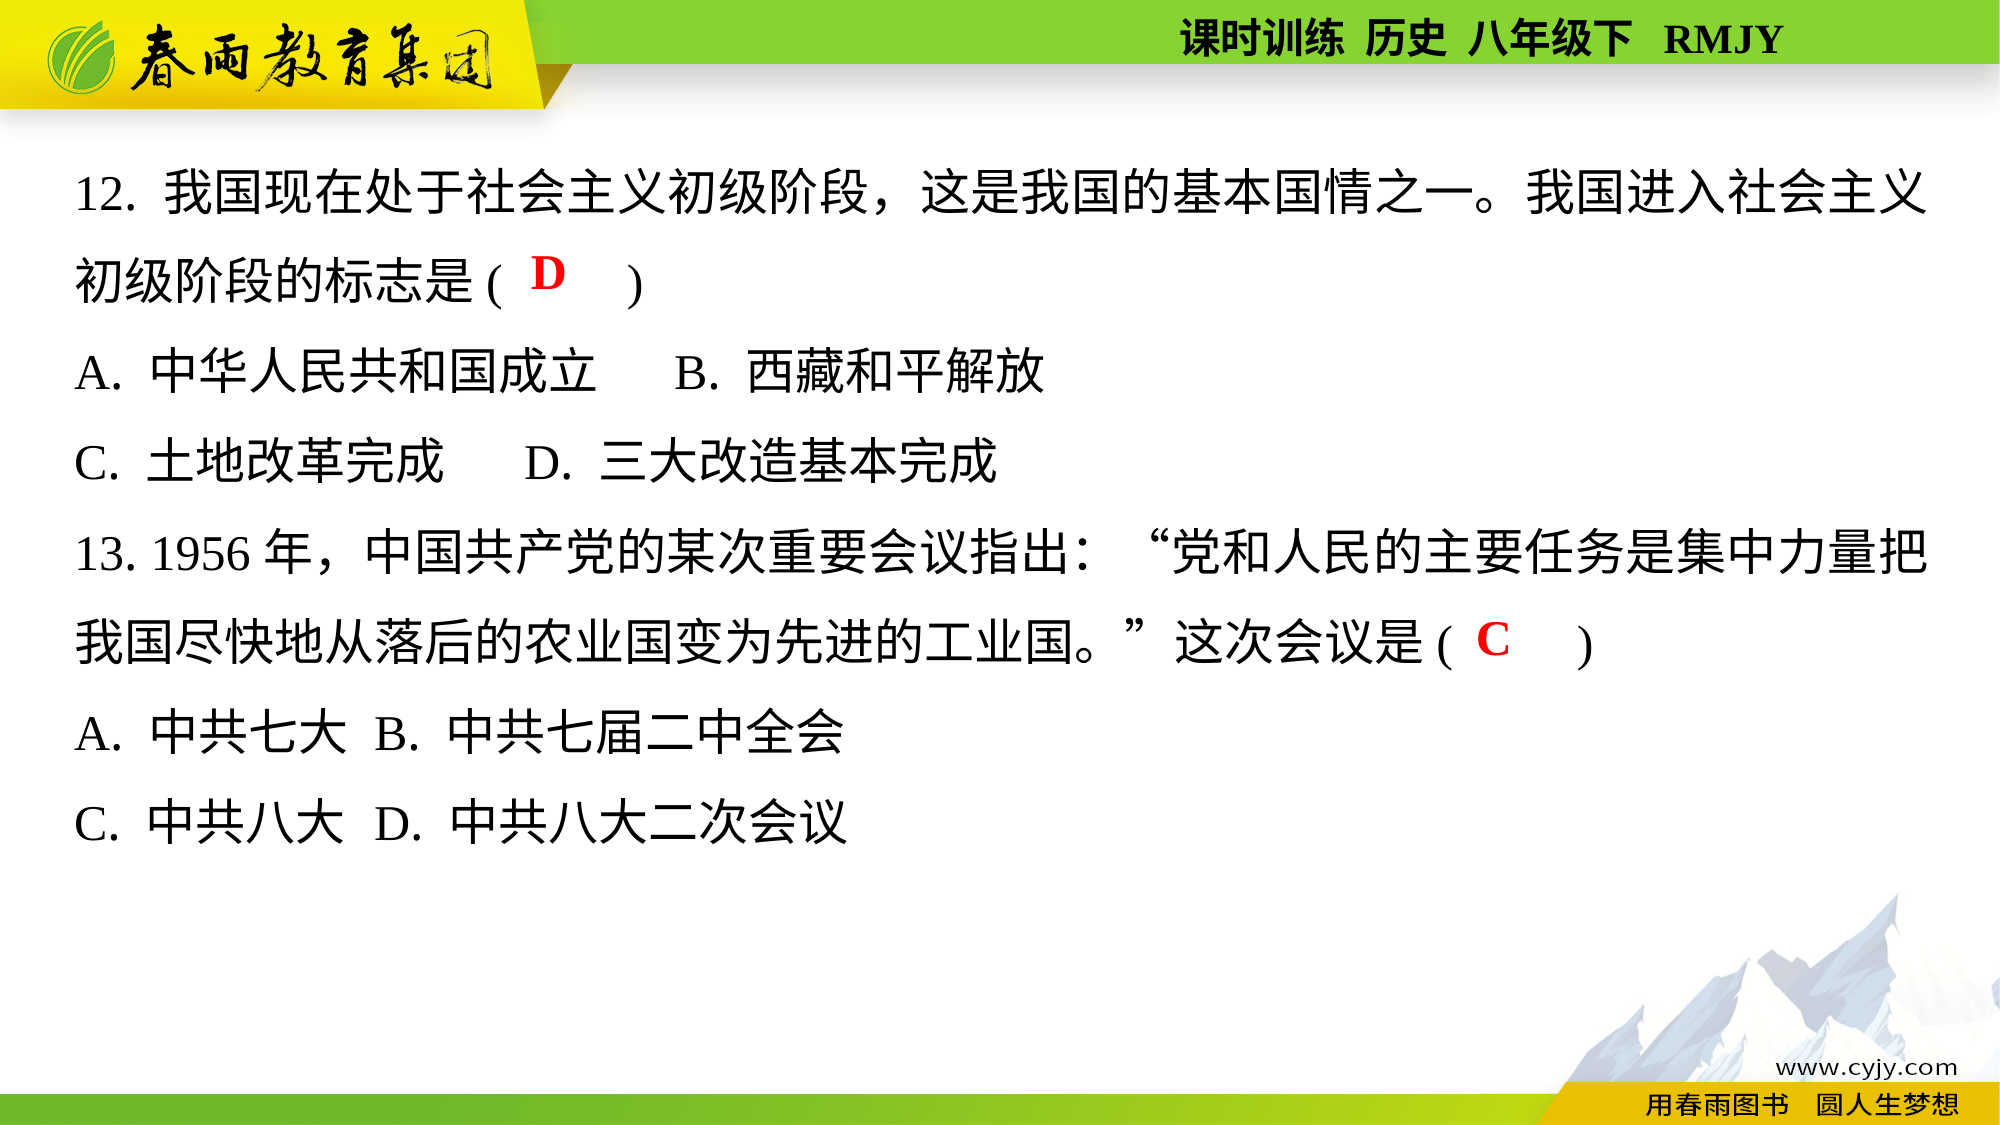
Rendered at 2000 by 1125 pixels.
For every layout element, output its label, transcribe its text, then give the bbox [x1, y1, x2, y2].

picture [0, 0, 2000, 1125]
text_box C [1461, 597, 1527, 673]
text_box D [516, 231, 582, 307]
list 12. 我国现在处于社会主义初级阶段，这是我国的基本国情之一。我国进入社会主义初级阶段的标志是( ) A. 中华人民共和国成立 B. 西藏和平解放 C. 土地改革完成 D. 三大改造基本完成 13. 1956年，中国共产党的某次重要会议指出：“党和人民的主要任务是集中力量把我国尽快地从落后的农业国变为先进的工业国。”这次会议是( ) A. 中共七大 B. 中共七届二中全会 C. 中共八大 D. 中共八大二次会议 [59, 122, 1944, 865]
